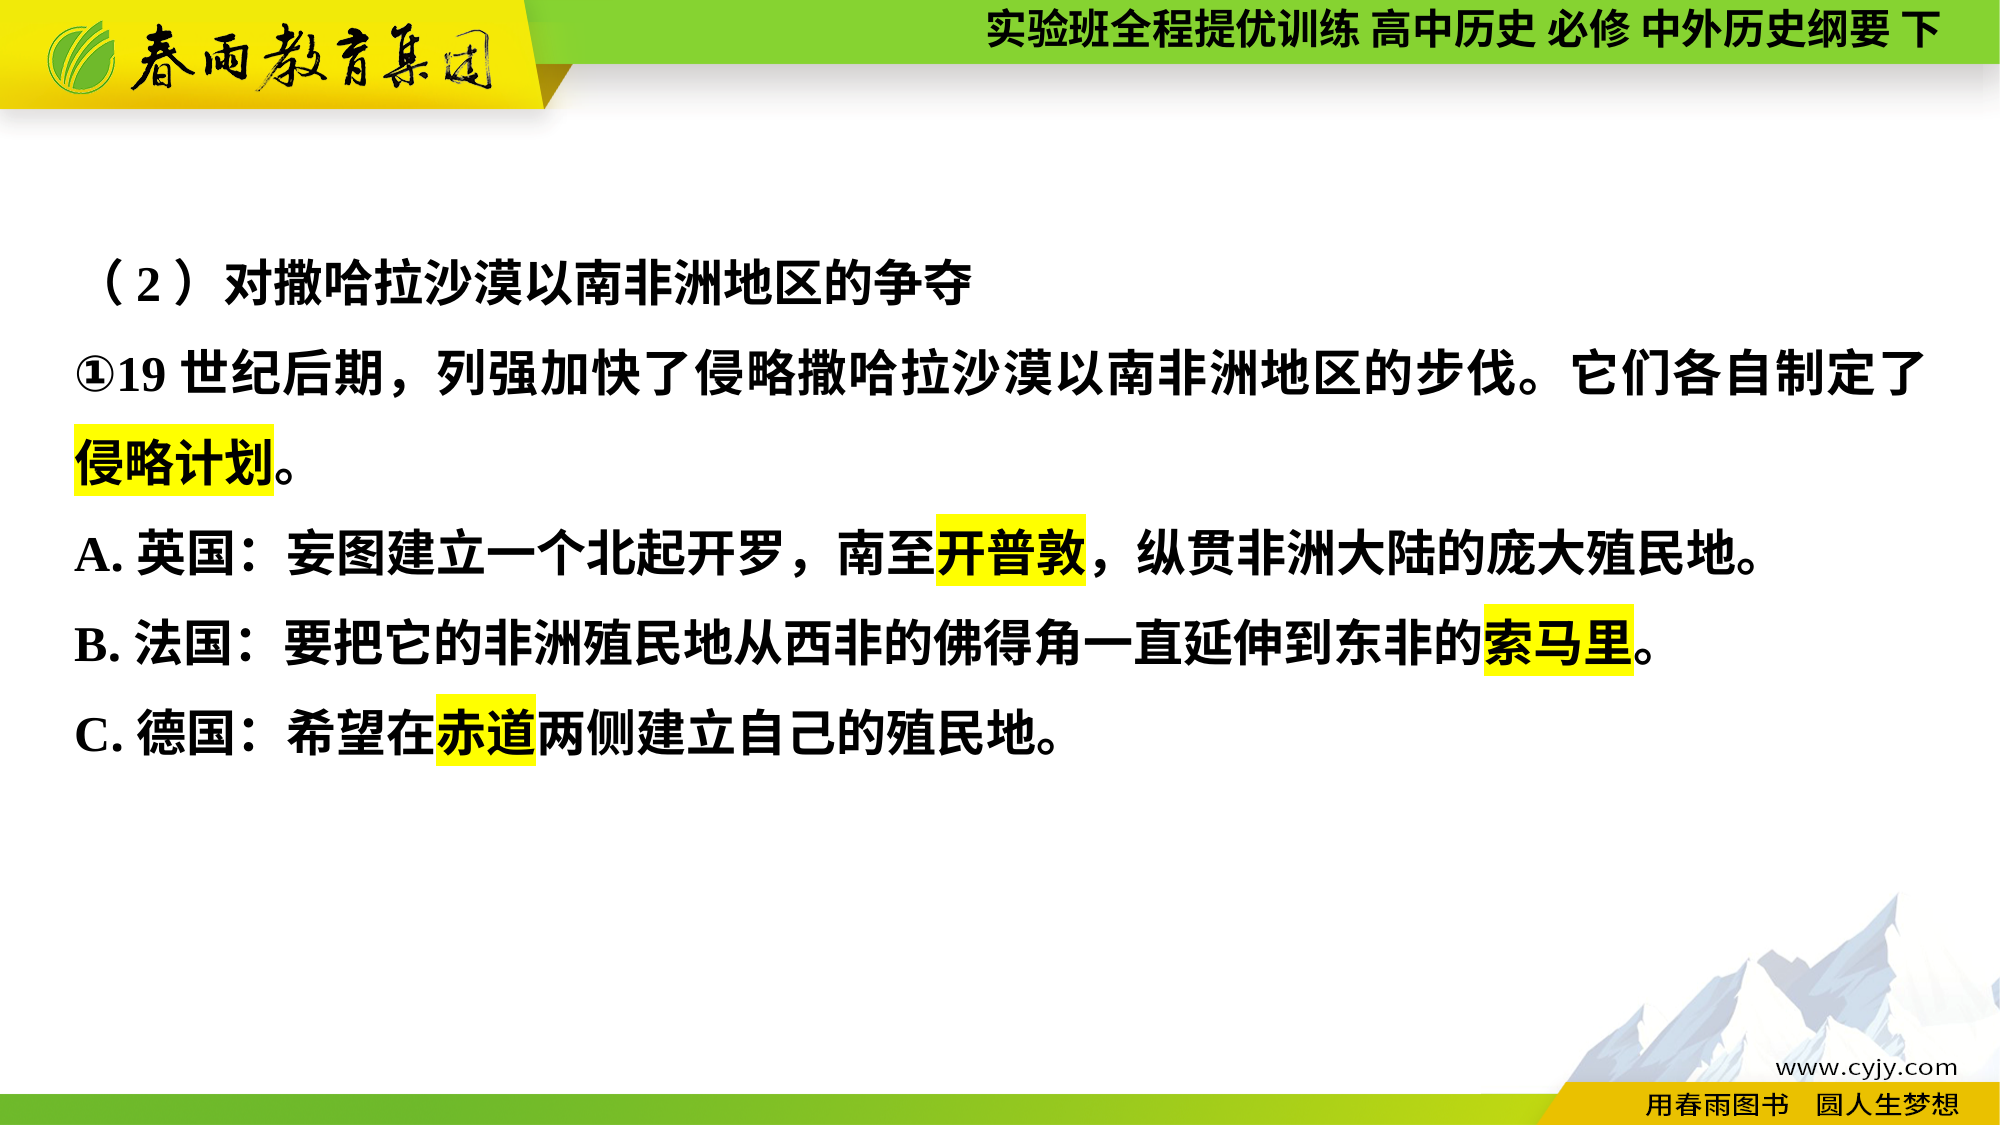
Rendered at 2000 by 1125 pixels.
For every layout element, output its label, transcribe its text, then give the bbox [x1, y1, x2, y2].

list （2）对撒哈拉沙漠以南非洲地区的争夺 ①19世纪后期，列强加快了侵略撒哈拉沙漠以南非洲地区的步伐。它们各自制定了侵略计划。 A.英国：妄图建立一个北起开罗，南至开普敦，纵贯非洲大陆的庞大殖民地。 B.法国：要把它的非洲殖民地从西非的佛得角一直延伸到东非的索马里。 C.德国：希望在赤道两侧建立自己的殖民地。 [59, 214, 1944, 764]
picture [0, 0, 2000, 1125]
